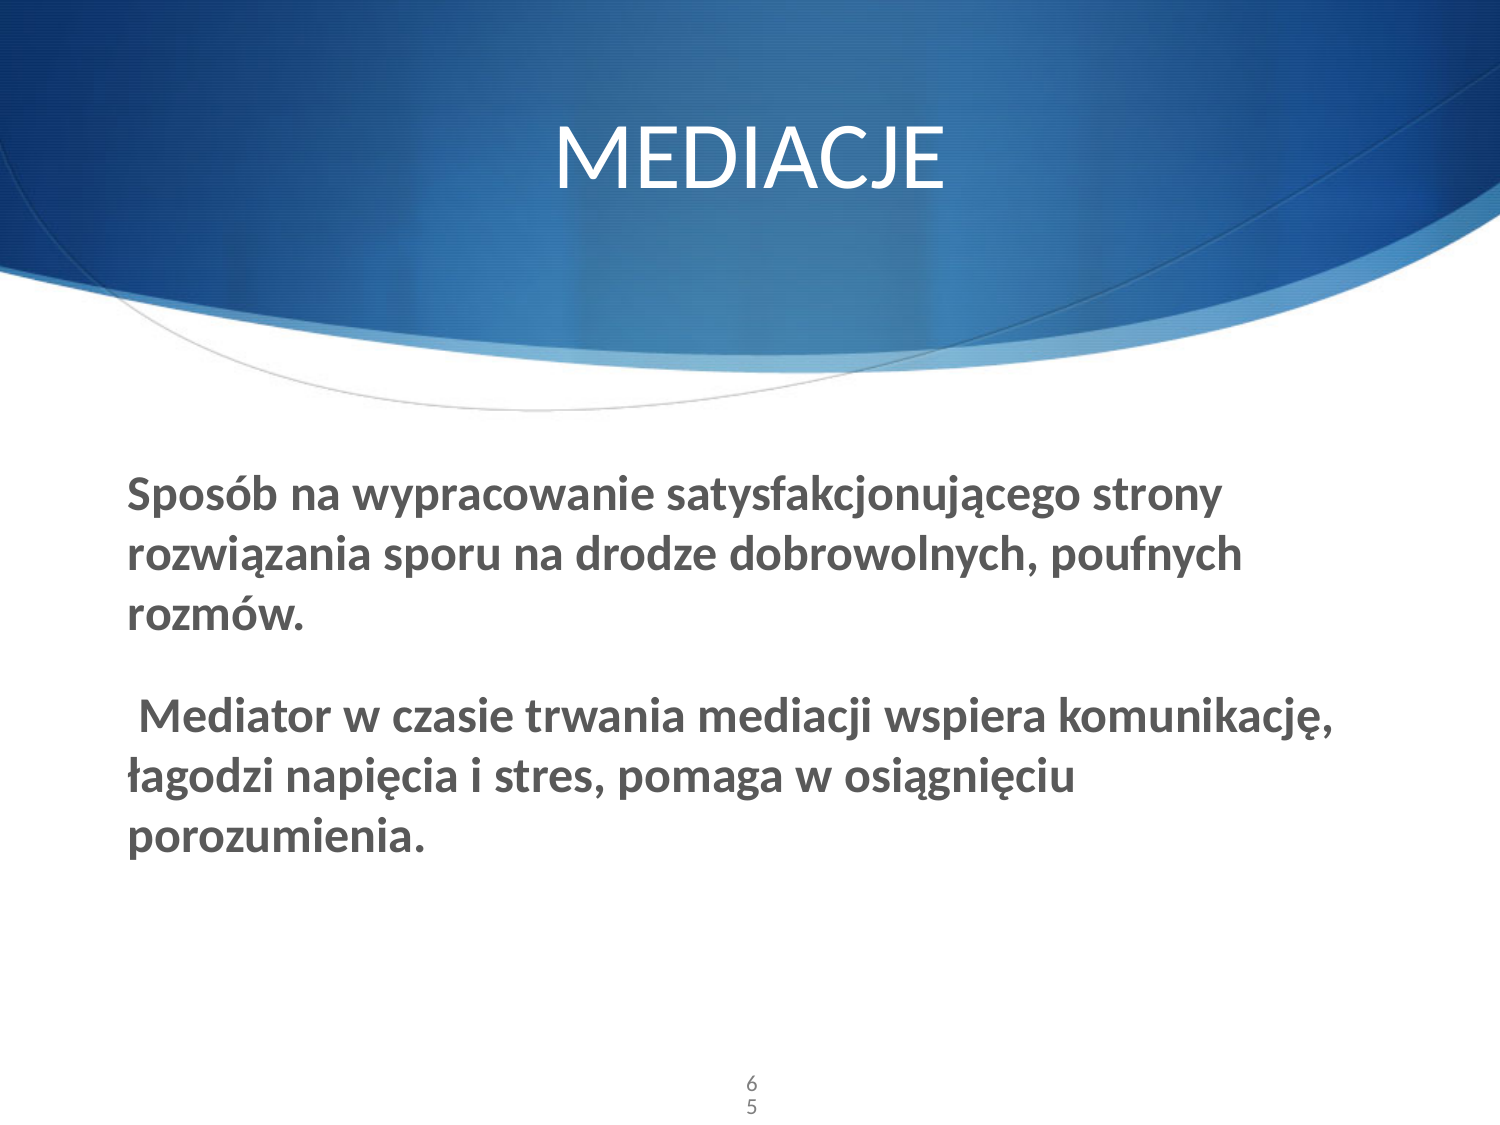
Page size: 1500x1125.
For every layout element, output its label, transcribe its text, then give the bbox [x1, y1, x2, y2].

title MEDIACJE [75, 0, 1425, 301]
list Sposób na wypracowanie satysfakcjonującego strony rozwiązania sporu na drodze dobrowolnych, poufnych rozmów. Mediator w czasie trwania mediacji wspiera komunikację, łagodzi napięcia i stres, pomaga w osiągnięciu porozumienia. [121, 454, 1379, 991]
slide_number 65 [730, 1062, 769, 1103]
picture [0, 0, 1500, 1125]
